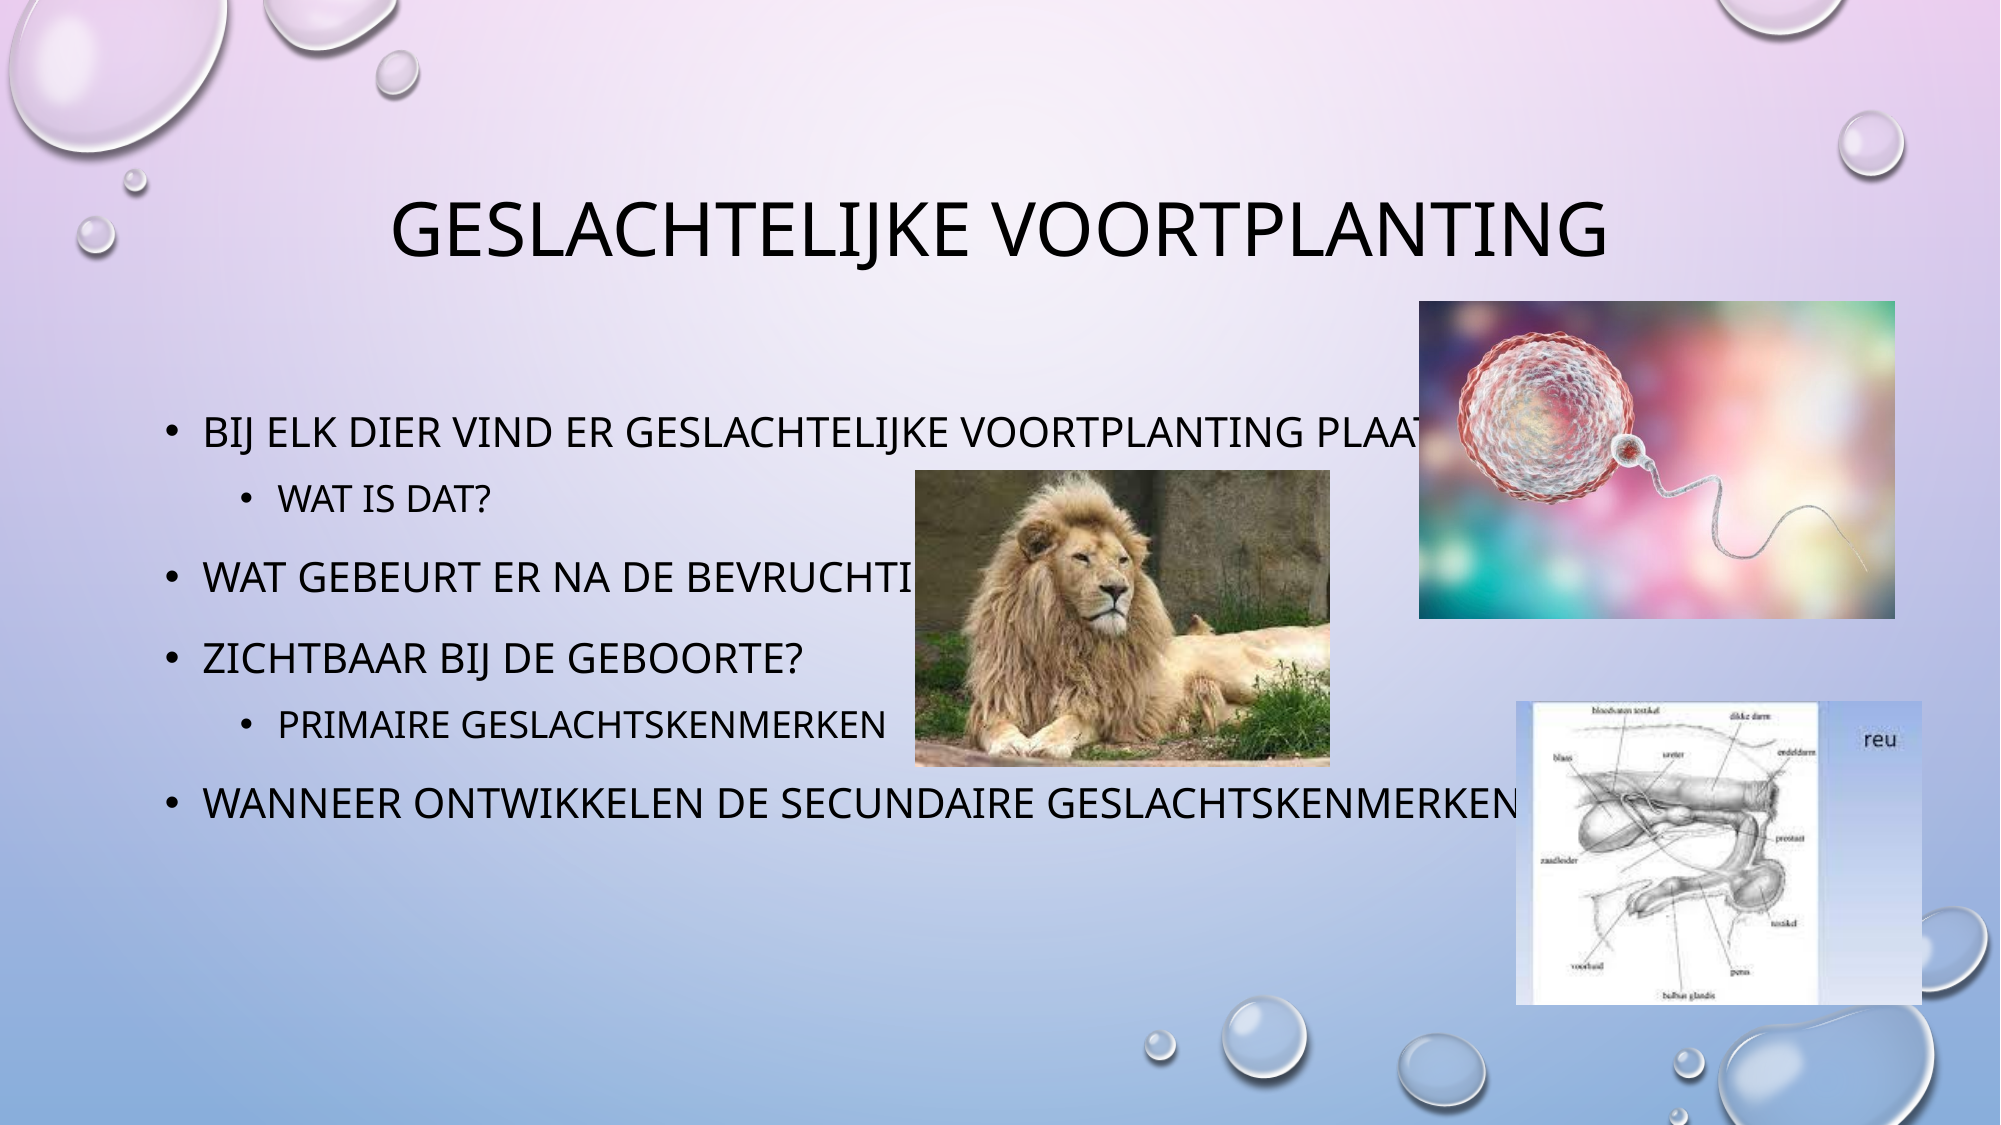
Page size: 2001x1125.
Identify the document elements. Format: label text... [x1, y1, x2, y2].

picture [0, 0, 2000, 1125]
list Bij elk dier vind er geslachtelijke voortplanting plaats. Wat is dat? Wat gebeurt er na de bevruchting? Zichtbaar bij de geboorte? Primaire geslachtskenmerken Wanneer ontwikkelen de secundaire geslachtskenmerken zich [149, 388, 1850, 950]
title Geslachtelijke voortplanting [149, 101, 1851, 364]
